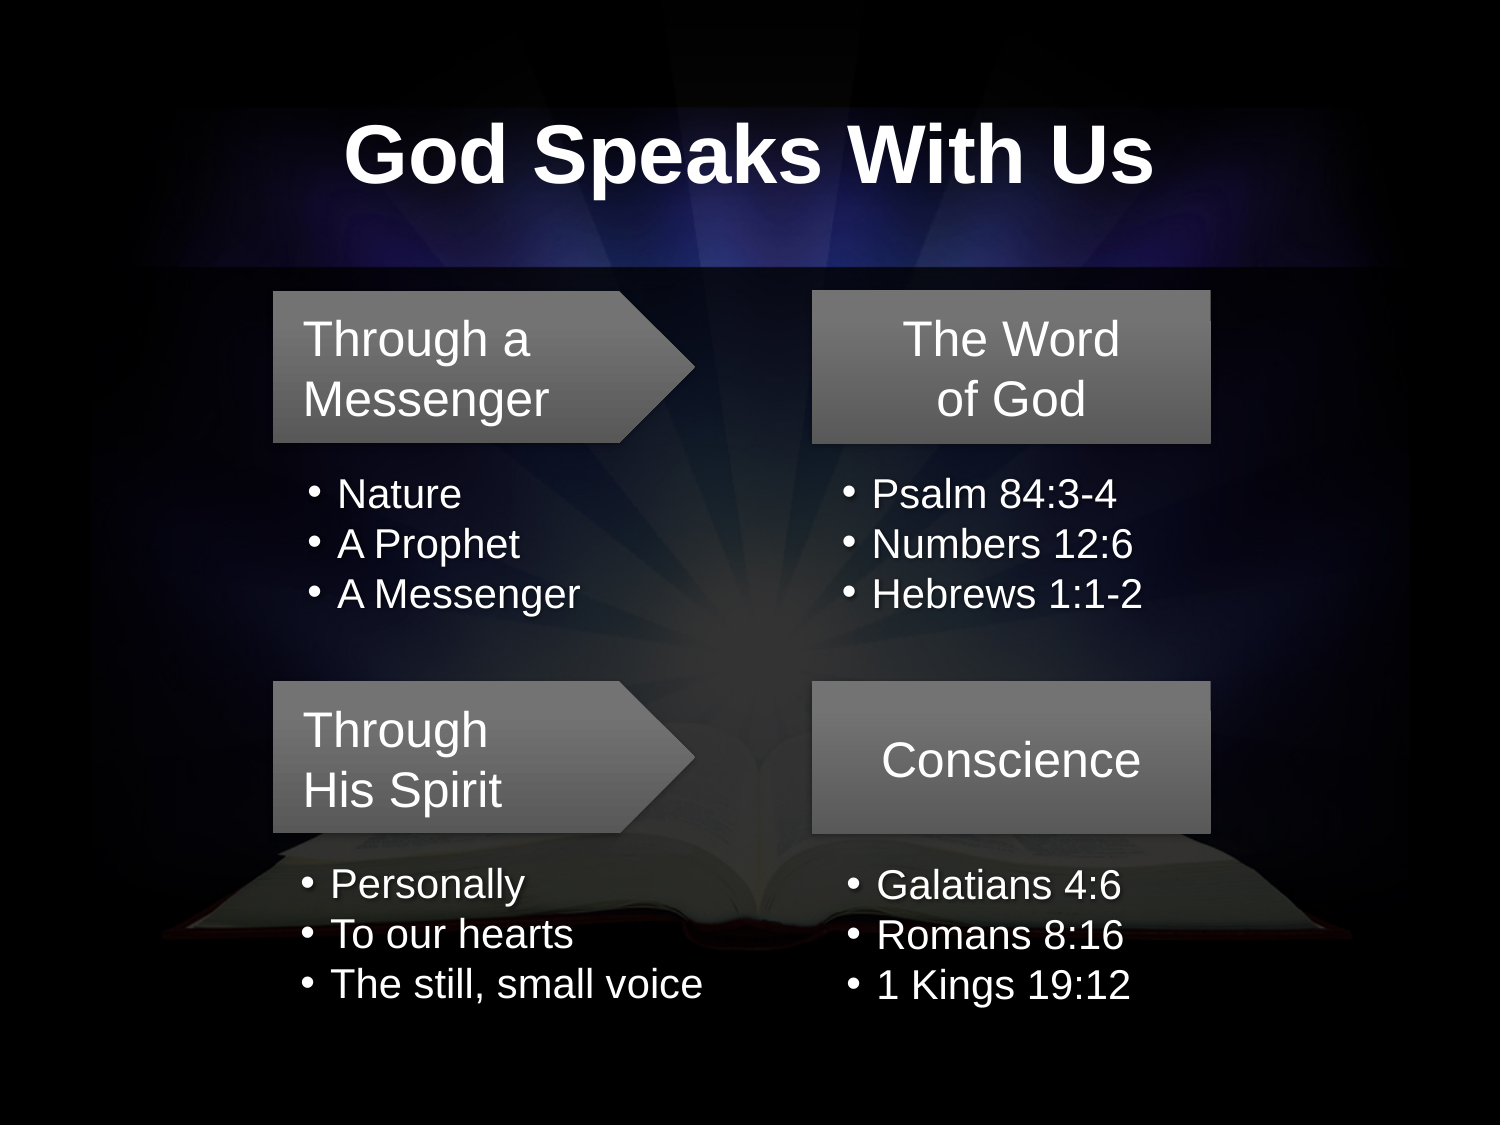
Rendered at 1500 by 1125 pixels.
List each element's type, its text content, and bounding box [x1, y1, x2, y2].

text_box Galatians 4:6 Romans 8:16 1 Kings 19:12 [831, 850, 1207, 1016]
text_box Psalm 84:3-4 Numbers 12:6 Hebrews 1:1-2 [827, 459, 1202, 624]
picture [0, 0, 1500, 1125]
text_box Personally To our hearts The still, small voice [285, 849, 720, 1015]
text_box The Word of God [812, 290, 1211, 444]
text_box Through a Messenger [273, 290, 696, 444]
title God Speaks With Us [74, 55, 1426, 244]
text_box Conscience [812, 681, 1211, 834]
text_box Through His Spirit [273, 681, 696, 834]
text_box Nature A Prophet A Messenger [292, 459, 668, 624]
